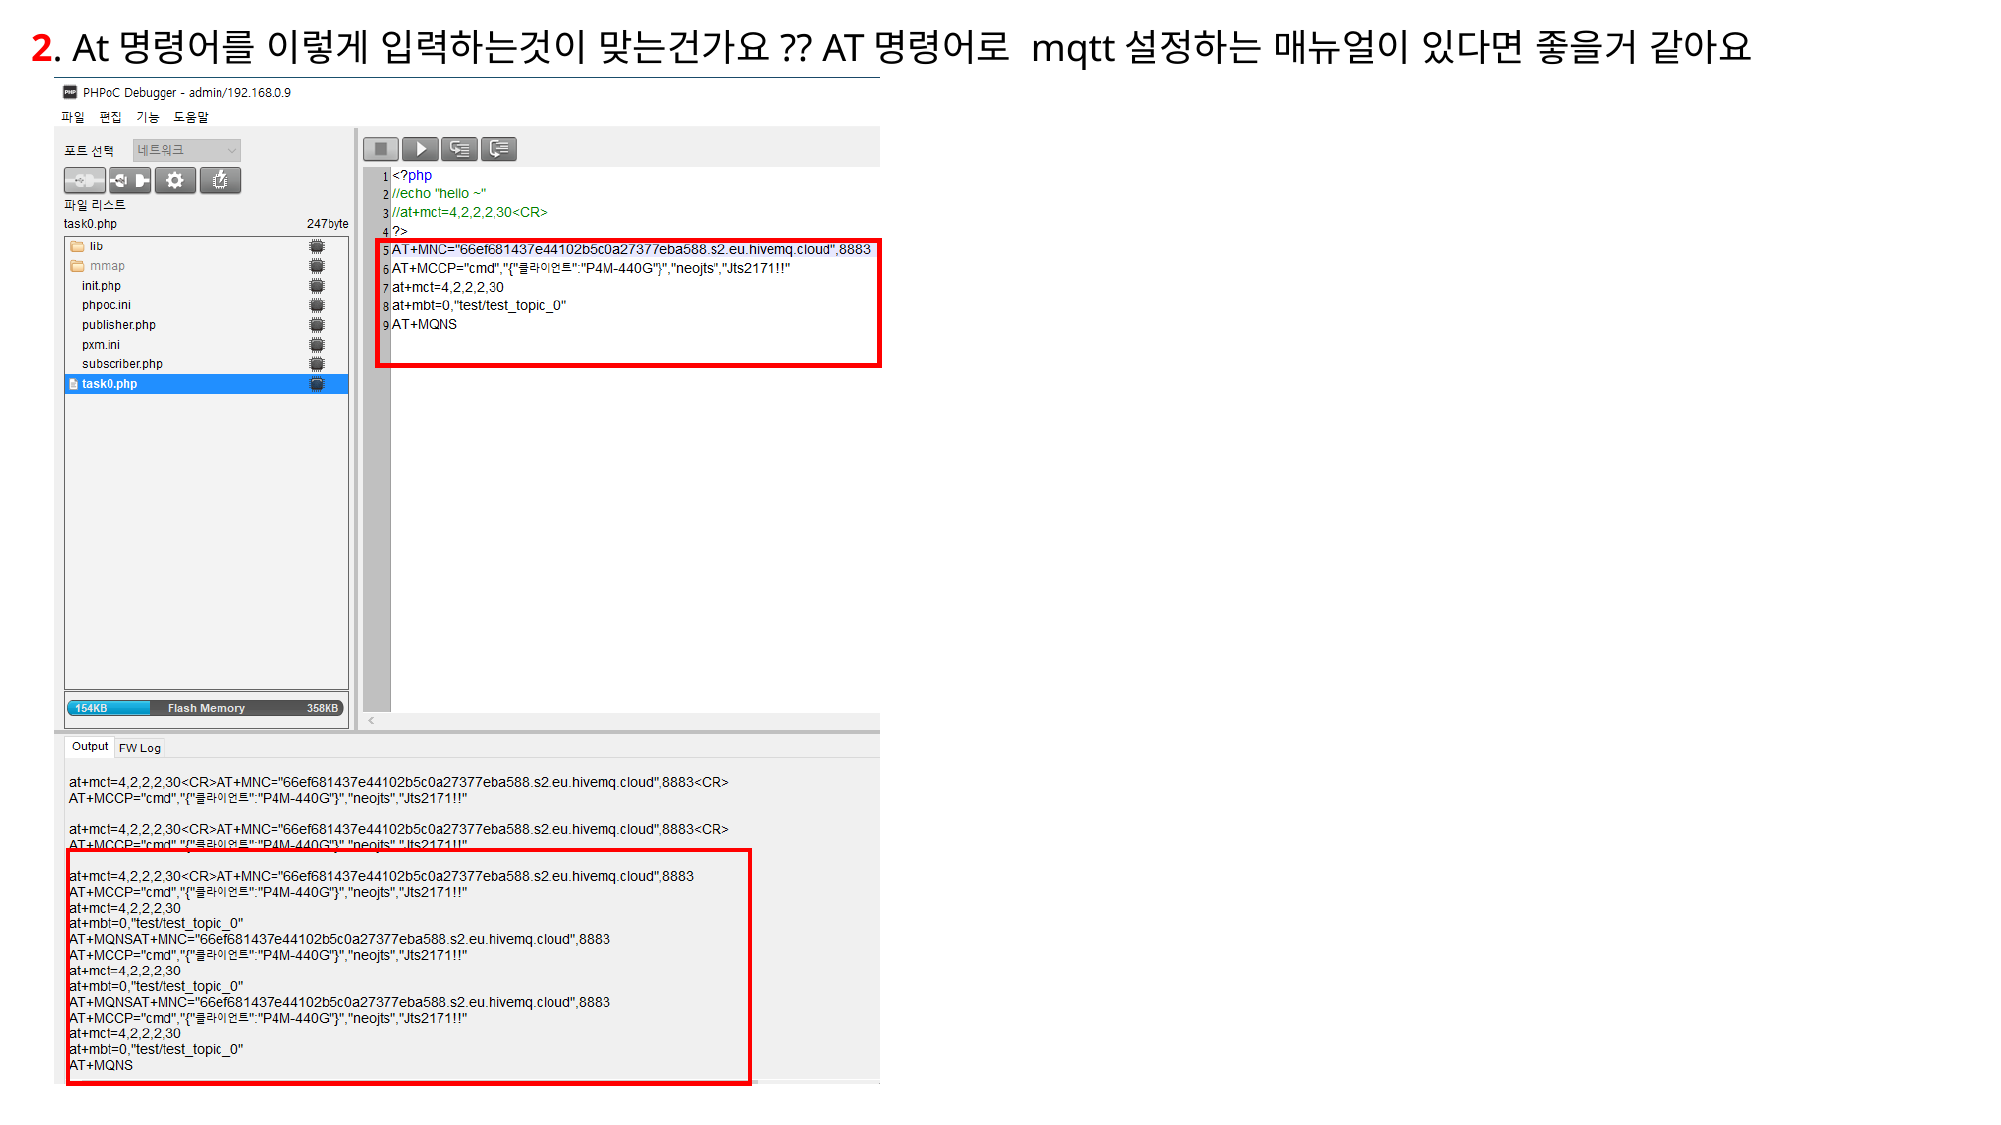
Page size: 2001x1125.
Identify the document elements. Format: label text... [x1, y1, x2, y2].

text_box 2. At명령어를 이렇게 입력하는것이 맞는건가요?? AT명령어로 mqtt설정하는 매뉴얼이 있다면 좋을거 같아요 [16, 17, 2000, 77]
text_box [54, 77, 880, 1084]
